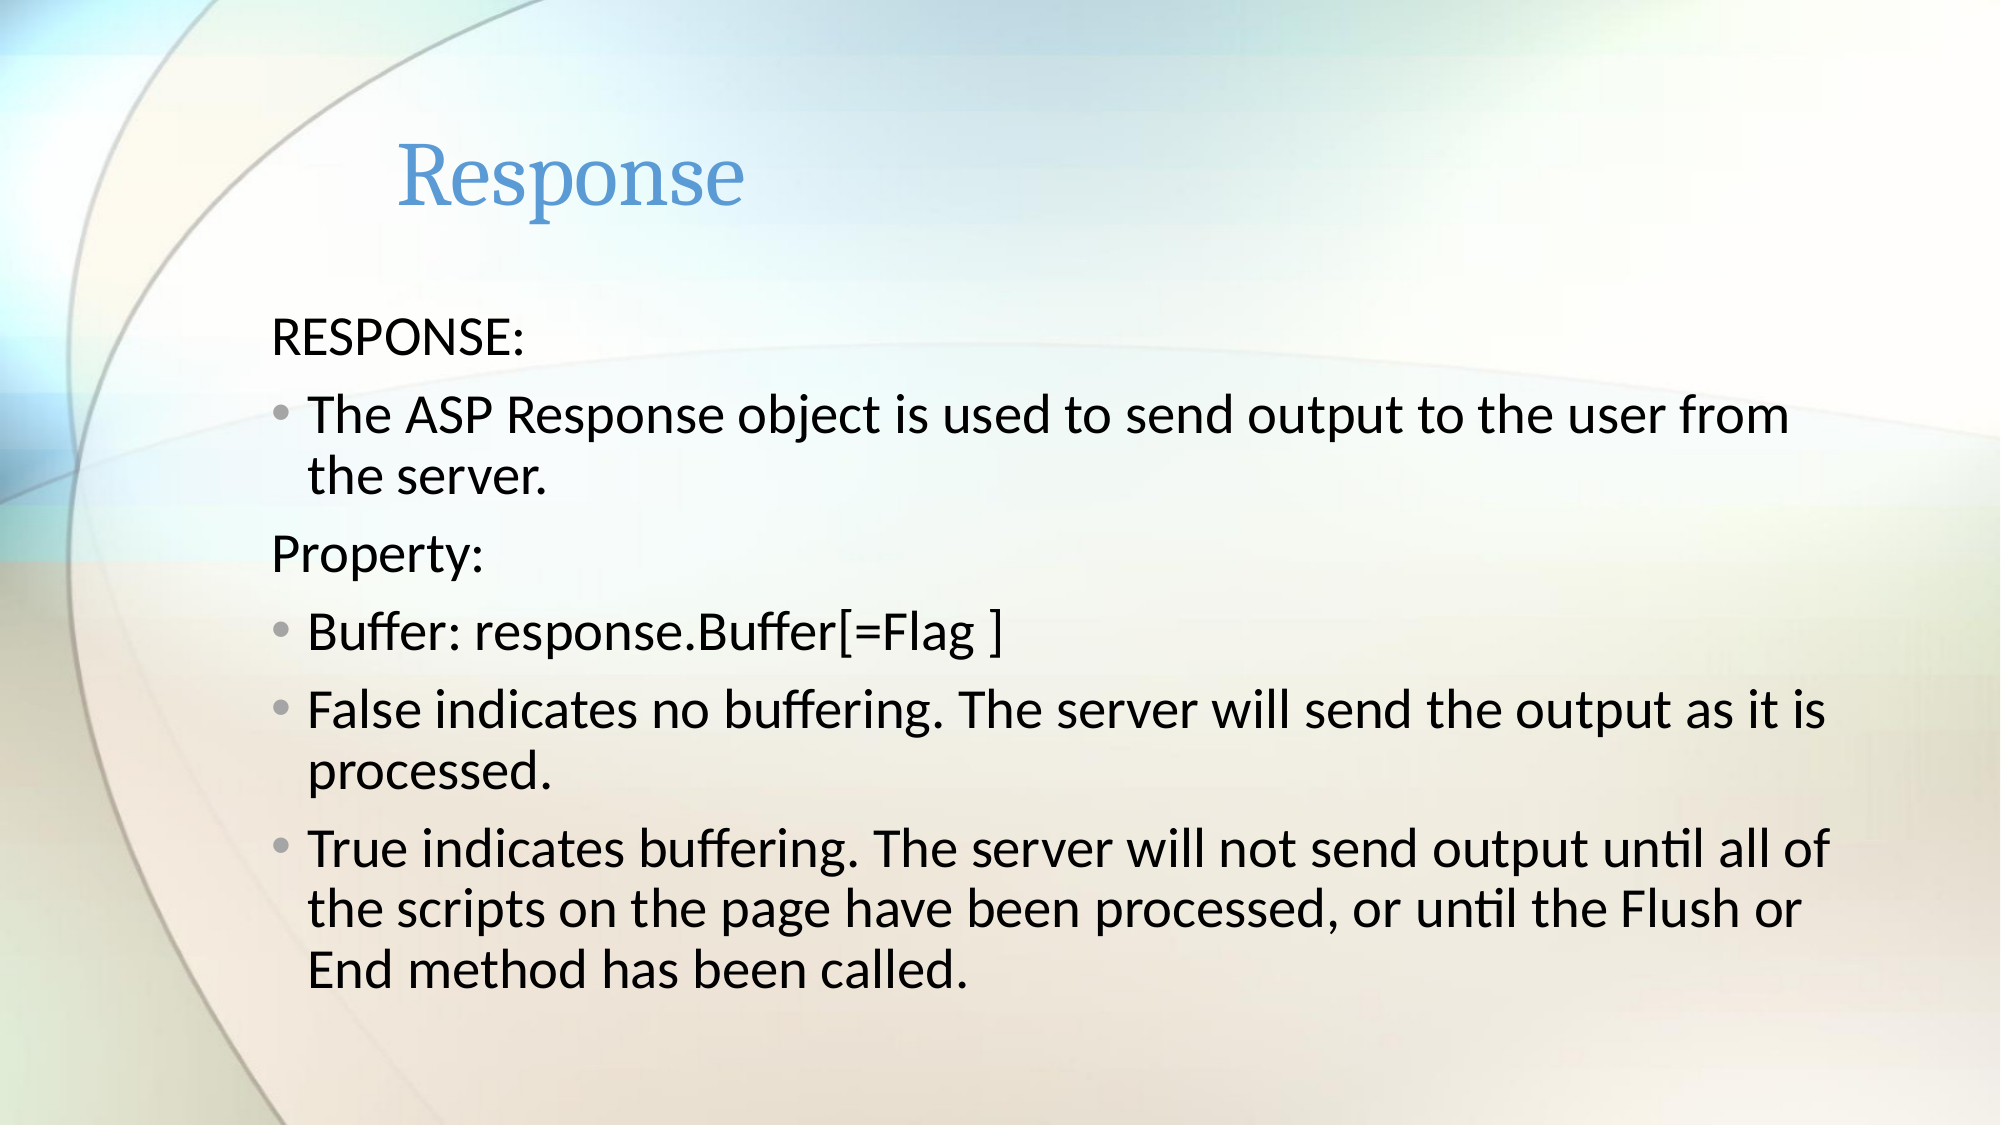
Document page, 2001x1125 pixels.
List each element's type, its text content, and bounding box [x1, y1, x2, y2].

title Response [381, 59, 1863, 278]
list RESPONSE: The ASP Response object is used to send output to the user from the server. Property: Buffer: response.Buffer[=Flag ] False indicates no buffering. The server will send the output as it is processed. True indicates buffering. The server will not send output until all of the scripts on the page have been processed, or until the Flush or End method has been called. [256, 299, 1863, 1014]
picture [0, 0, 2001, 1125]
